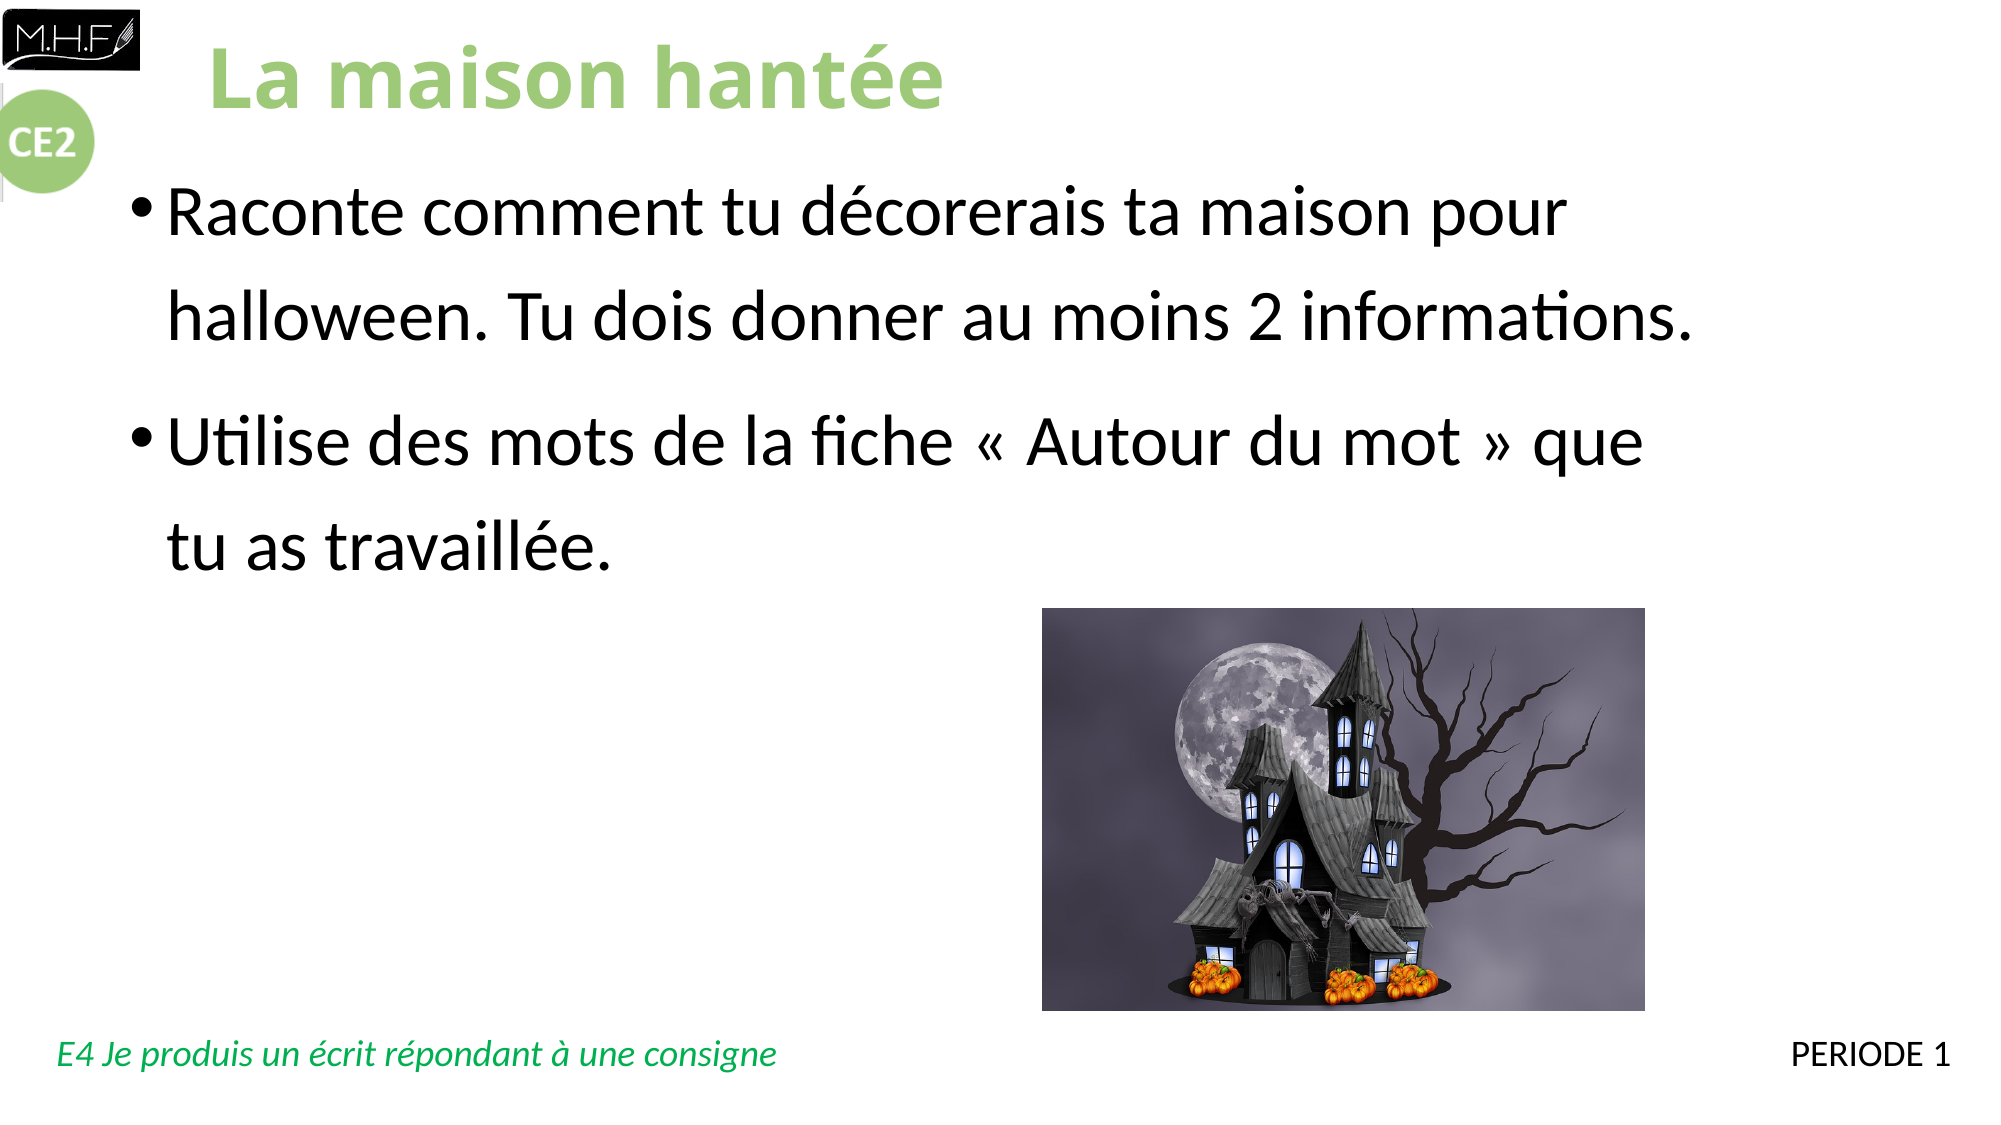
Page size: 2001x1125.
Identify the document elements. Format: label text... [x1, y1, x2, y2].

picture [0, 82, 101, 202]
text_box La maison hantée [191, 0, 1117, 138]
picture [1042, 608, 1645, 1011]
picture [0, 7, 140, 74]
list Raconte comment tu décorerais ta maison pour halloween. Tu dois donner au moins 2 informations. Utilise des mots de la fiche « Autour du mot » que tu as travaillée. [114, 138, 1713, 694]
text_box E4 Je produis un écrit répondant à une consigne [41, 1021, 1043, 1082]
text_box PERIODE 1 [1362, 1021, 1967, 1082]
